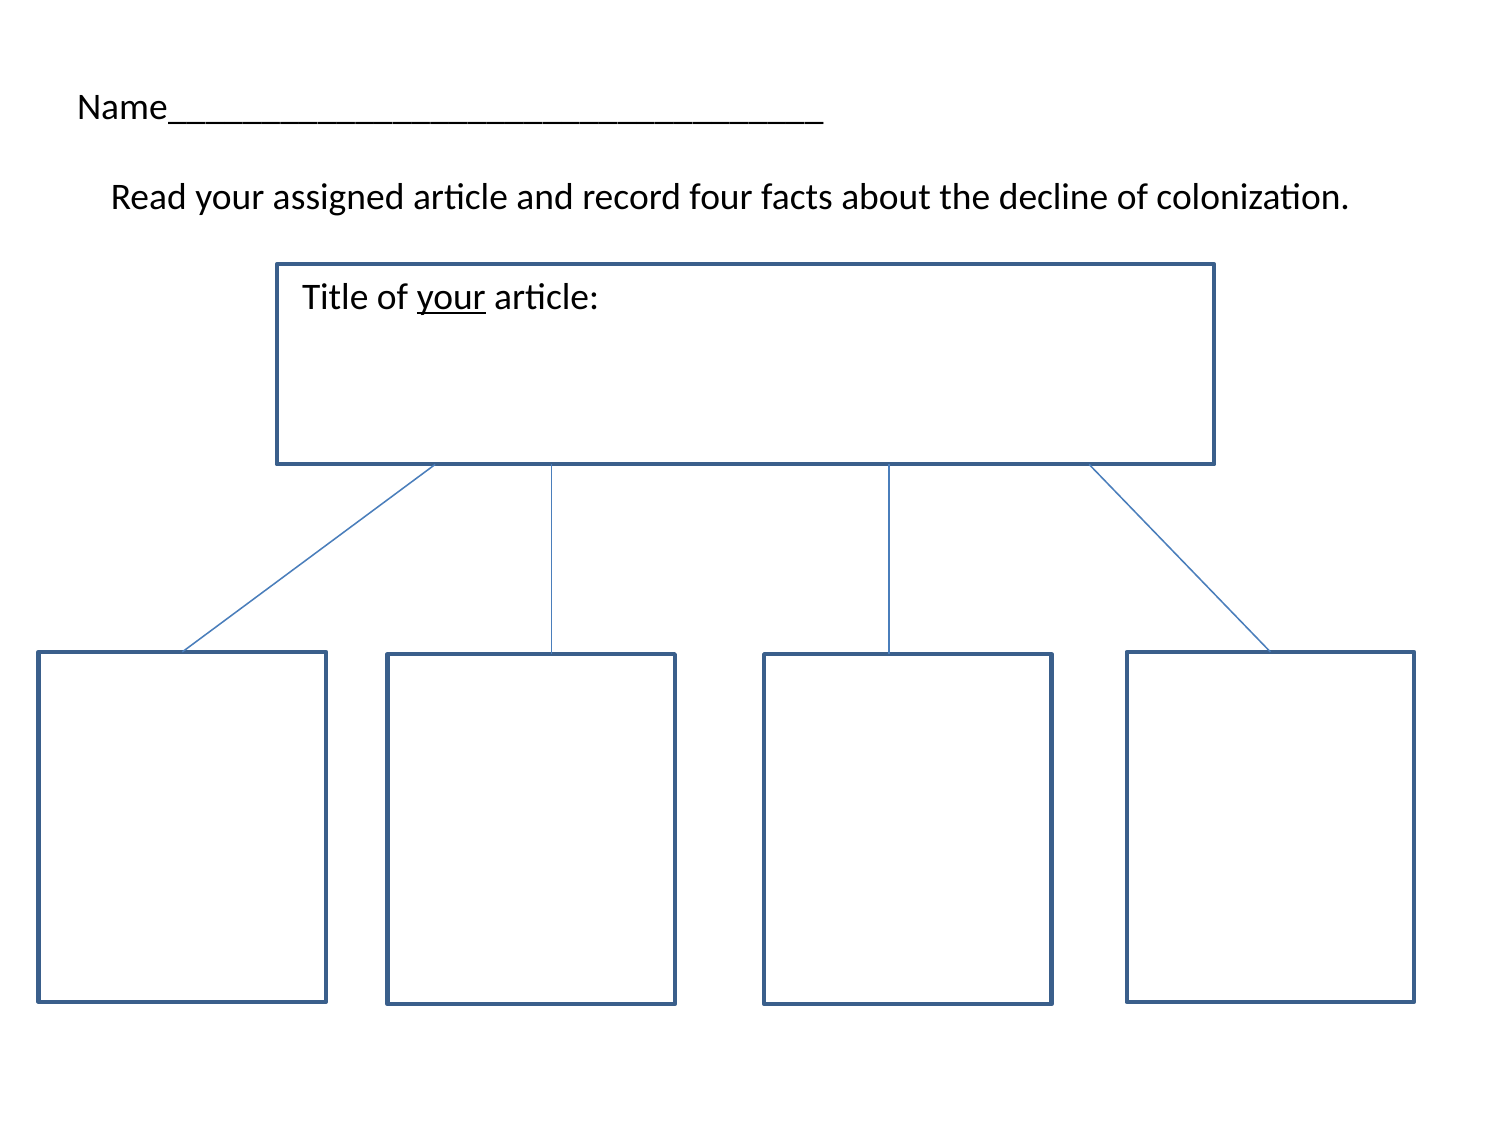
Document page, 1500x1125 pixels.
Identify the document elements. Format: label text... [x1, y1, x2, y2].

text_box Title of your article: [287, 264, 675, 325]
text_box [182, 464, 436, 653]
text_box [36, 650, 328, 1004]
text_box [385, 652, 677, 1006]
text_box [1125, 650, 1416, 1004]
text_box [1088, 464, 1271, 653]
text_box [762, 652, 1054, 1006]
text_box Name___________________________________ Read your assigned article and record four facts about the decline of colonization. [62, 74, 1400, 225]
text_box [275, 262, 1216, 466]
